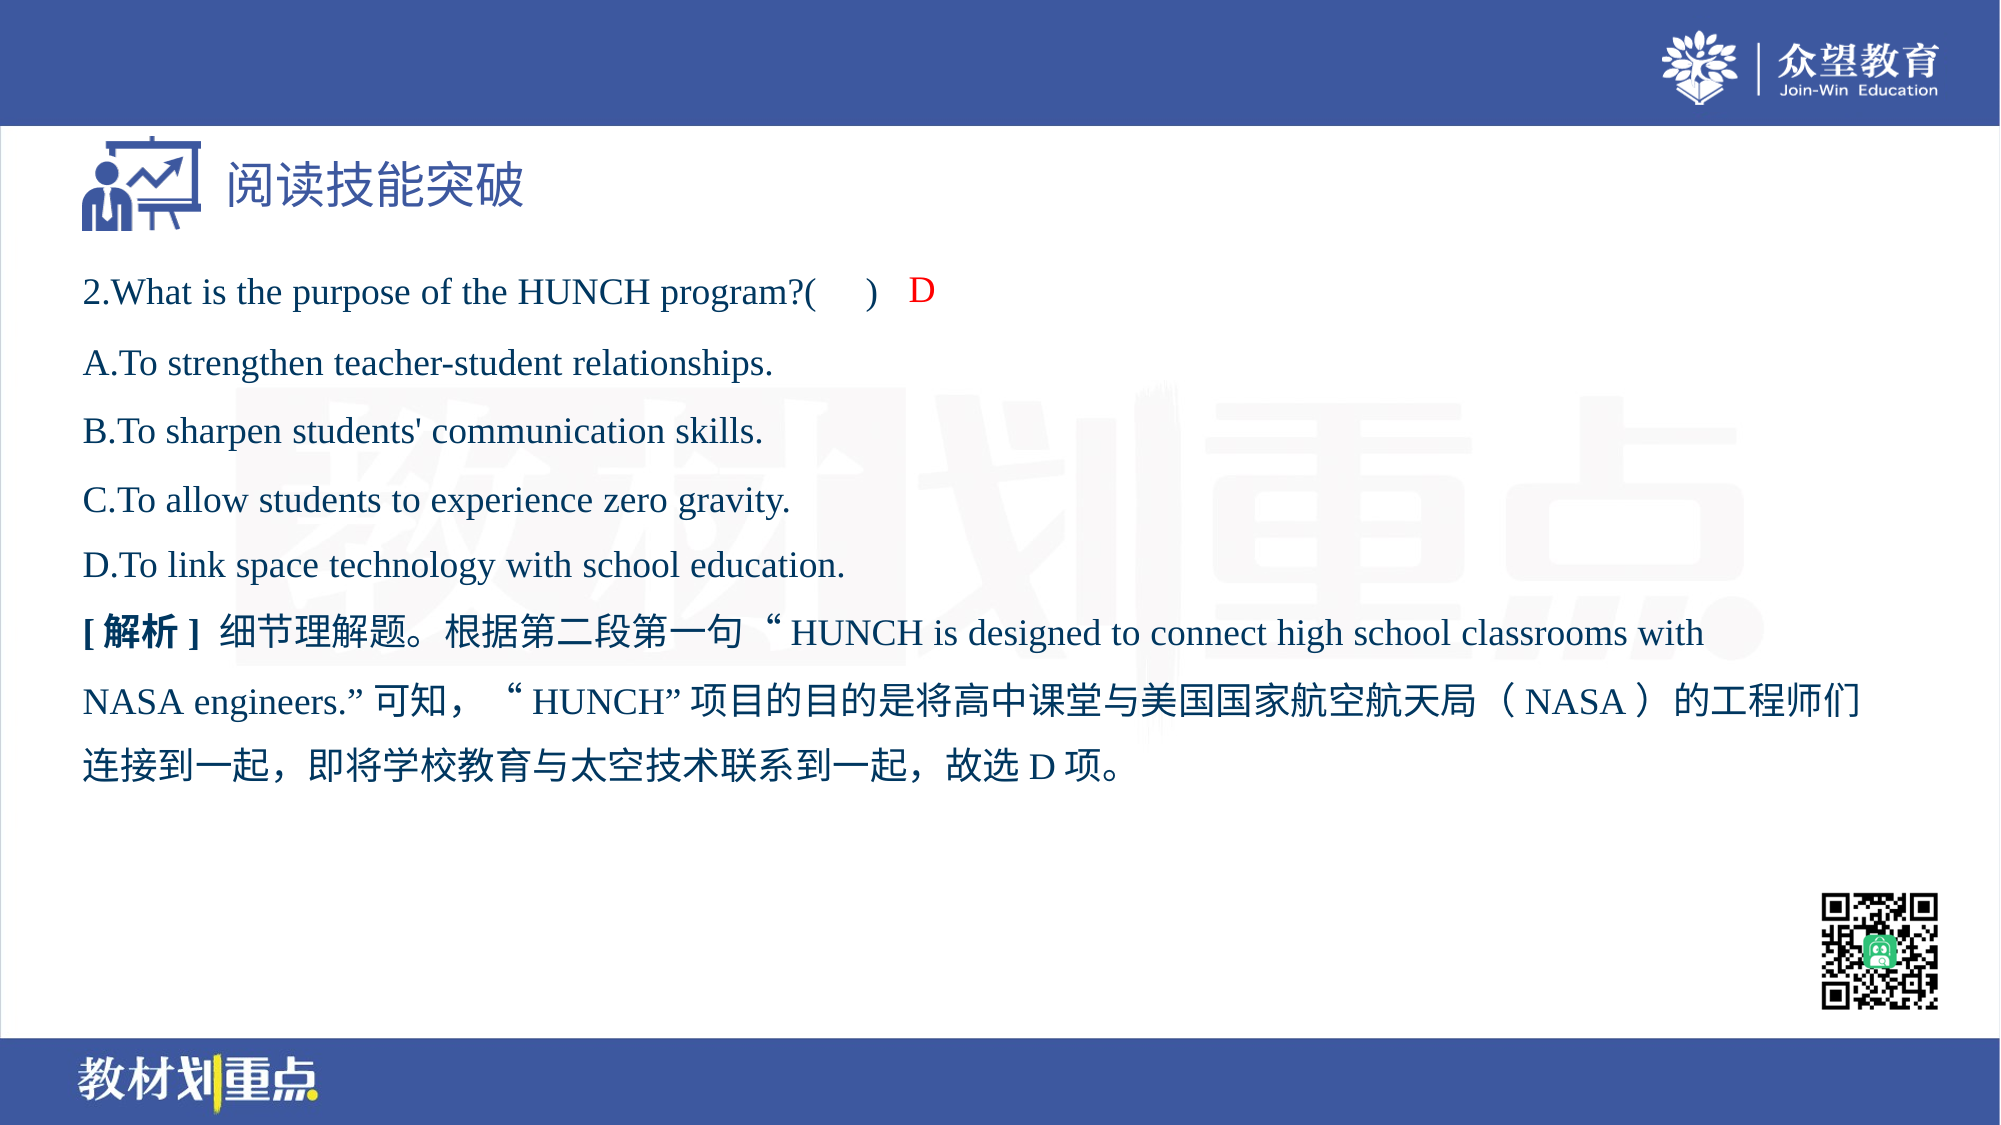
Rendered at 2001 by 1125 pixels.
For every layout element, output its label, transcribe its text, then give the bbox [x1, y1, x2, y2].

text_box D [894, 245, 950, 304]
text_box 2.What is the purpose of the HUNCH program?( ) [82, 247, 1817, 306]
text_box [解析] 细节理解题。根据第二段第一句“HUNCH is designed to connect high school classrooms with NASA engineers.”可知，“HUNCH”项目的目的是将高中课堂与美国国家航空航天局（NASA）的工程师们 连接到一起，即将学校教育与太空技术联系到一起，故选D项。 [82, 584, 1817, 781]
picture [0, 0, 2000, 1125]
text_box A.To strengthen teacher-student relationships. B.To sharpen students' communication skills. C.To allow students to experience zero gravity. D.To link space technology with school education. [82, 313, 1817, 578]
